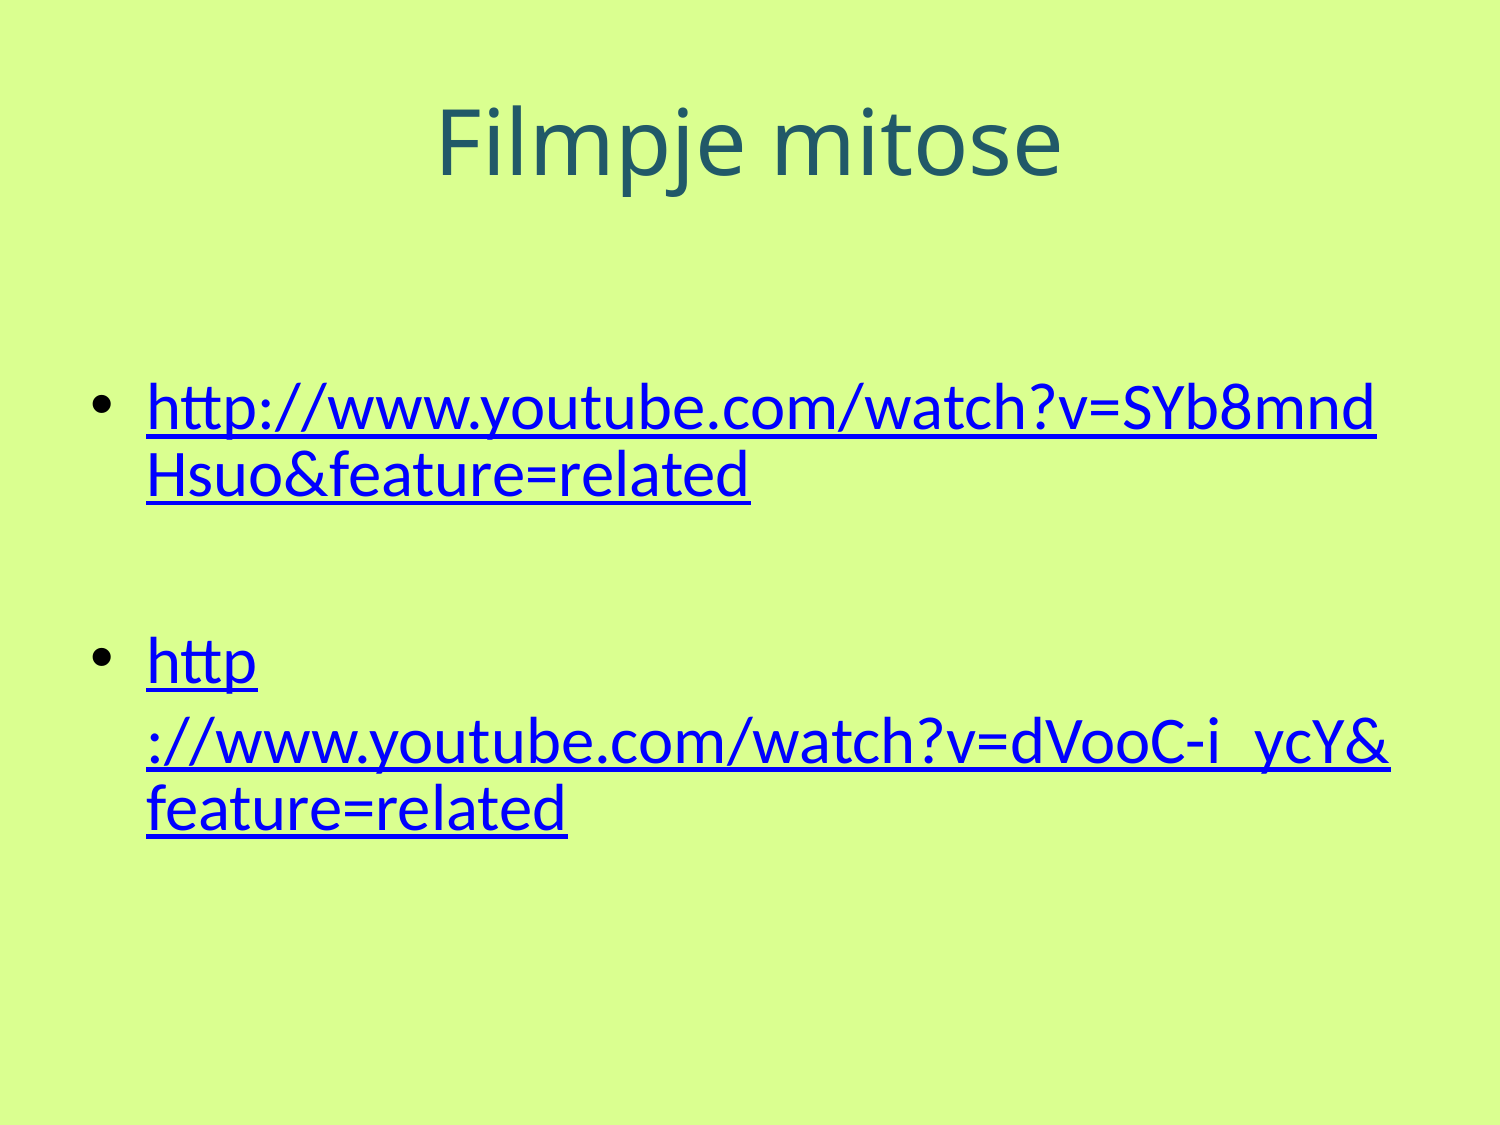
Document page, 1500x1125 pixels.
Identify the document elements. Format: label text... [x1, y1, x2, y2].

list http://www.youtube.com/watch?v=SYb8mndHsuo&feature=related http://www.youtube.com/watch?v=dVooC-i_ycY&feature=related [75, 262, 1425, 1005]
title Filmpje mitose [75, 45, 1425, 233]
